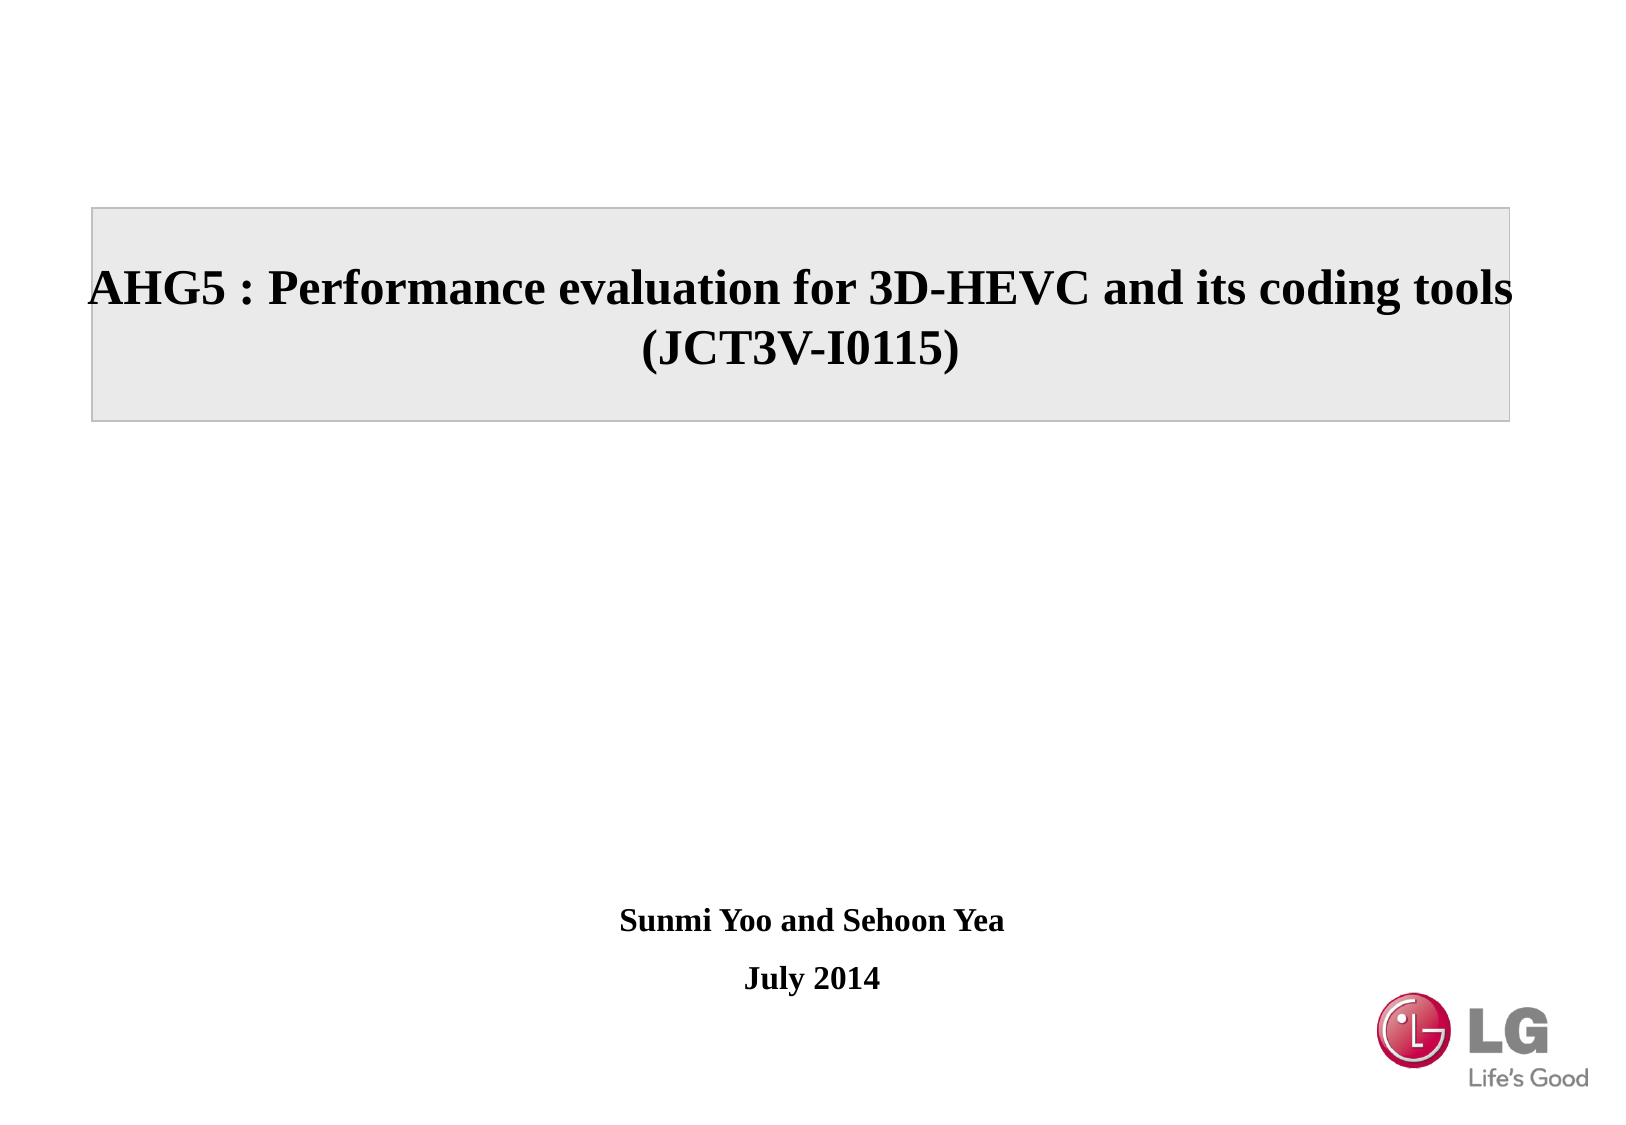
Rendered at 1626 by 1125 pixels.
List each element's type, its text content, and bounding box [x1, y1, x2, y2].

text_box July 2014 [691, 949, 933, 1004]
picture [1375, 985, 1588, 1093]
text_box Sunmi Yoo and Sehoon Yea [566, 890, 1058, 946]
text_box AHG5 : Performance evaluation for 3D-HEVC and its coding tools (JCT3V-I0115) [91, 208, 1510, 421]
